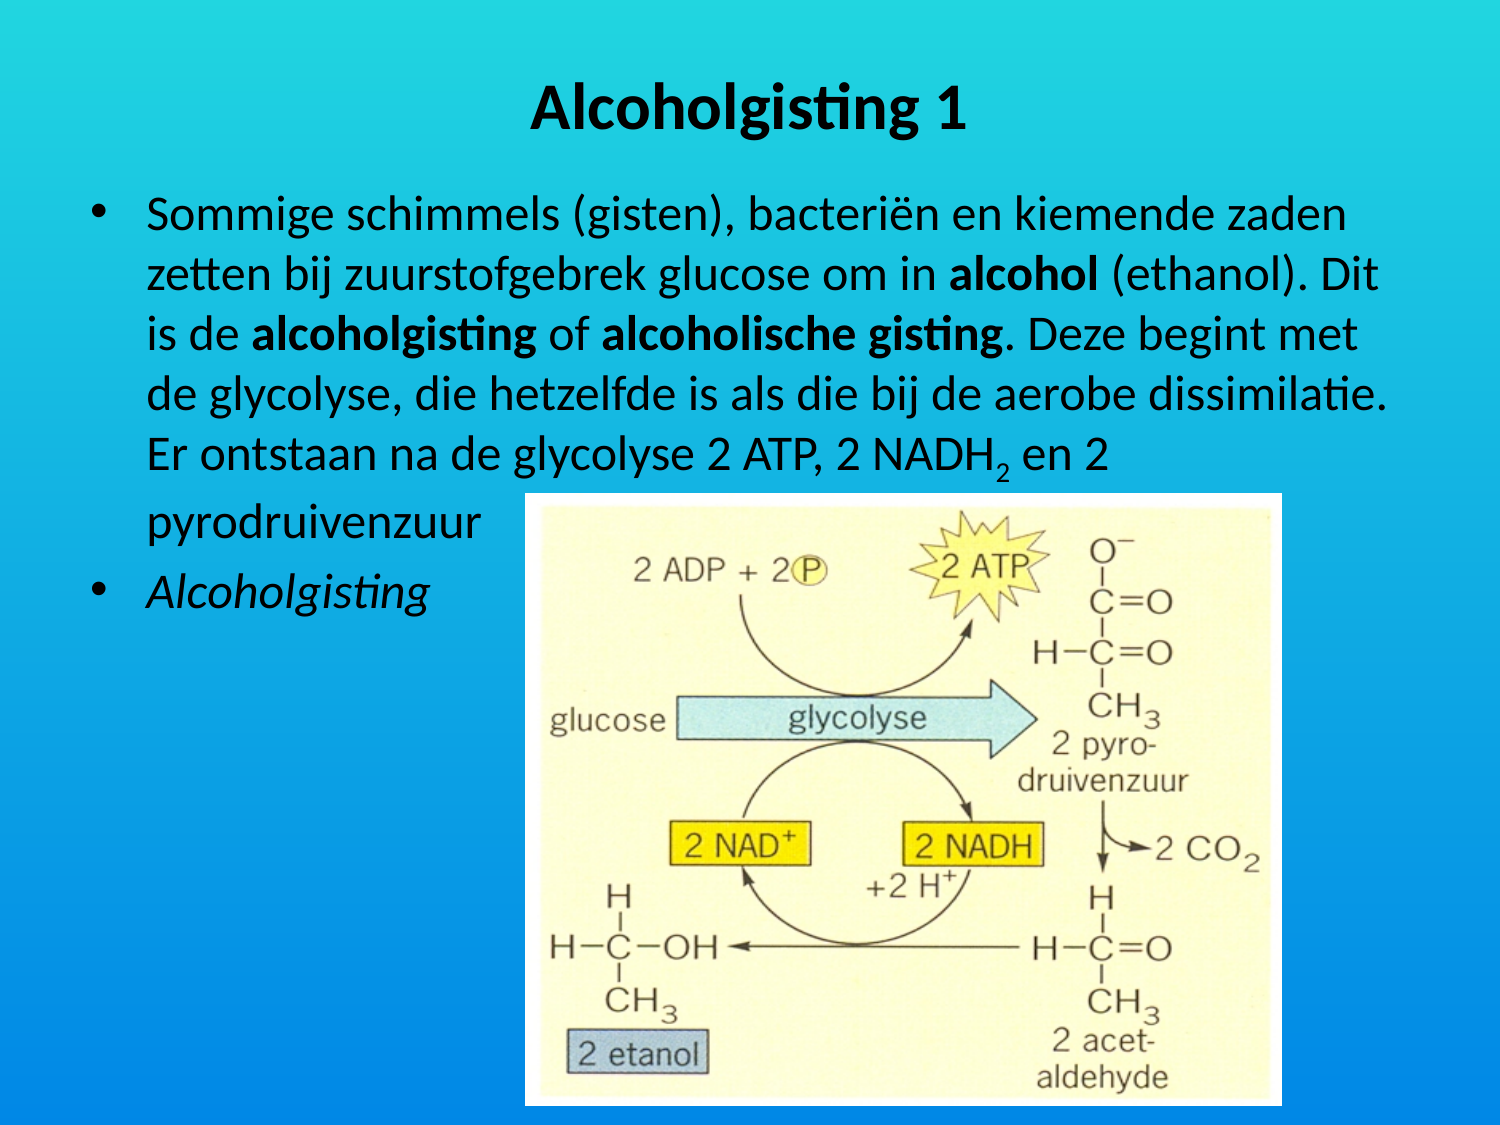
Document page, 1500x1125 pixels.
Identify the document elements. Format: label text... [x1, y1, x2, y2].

title Alcoholgisting 1 [75, 45, 1425, 161]
list Sommige schimmels (gisten), bacteriën en kiemende zaden zetten bij zuurstofgebrek glucose om in alcohol (ethanol). Dit is de alcoholgisting of alcoholische gisting. Deze begint met de glycolyse, die hetzelfde is als die bij de aerobe dissimilatie. Er ontstaan na de glycolyse 2 ATP, 2 NADH2 en 2 pyrodruivenzuur Alcoholgisting [75, 172, 1425, 1071]
picture [525, 493, 1282, 1107]
